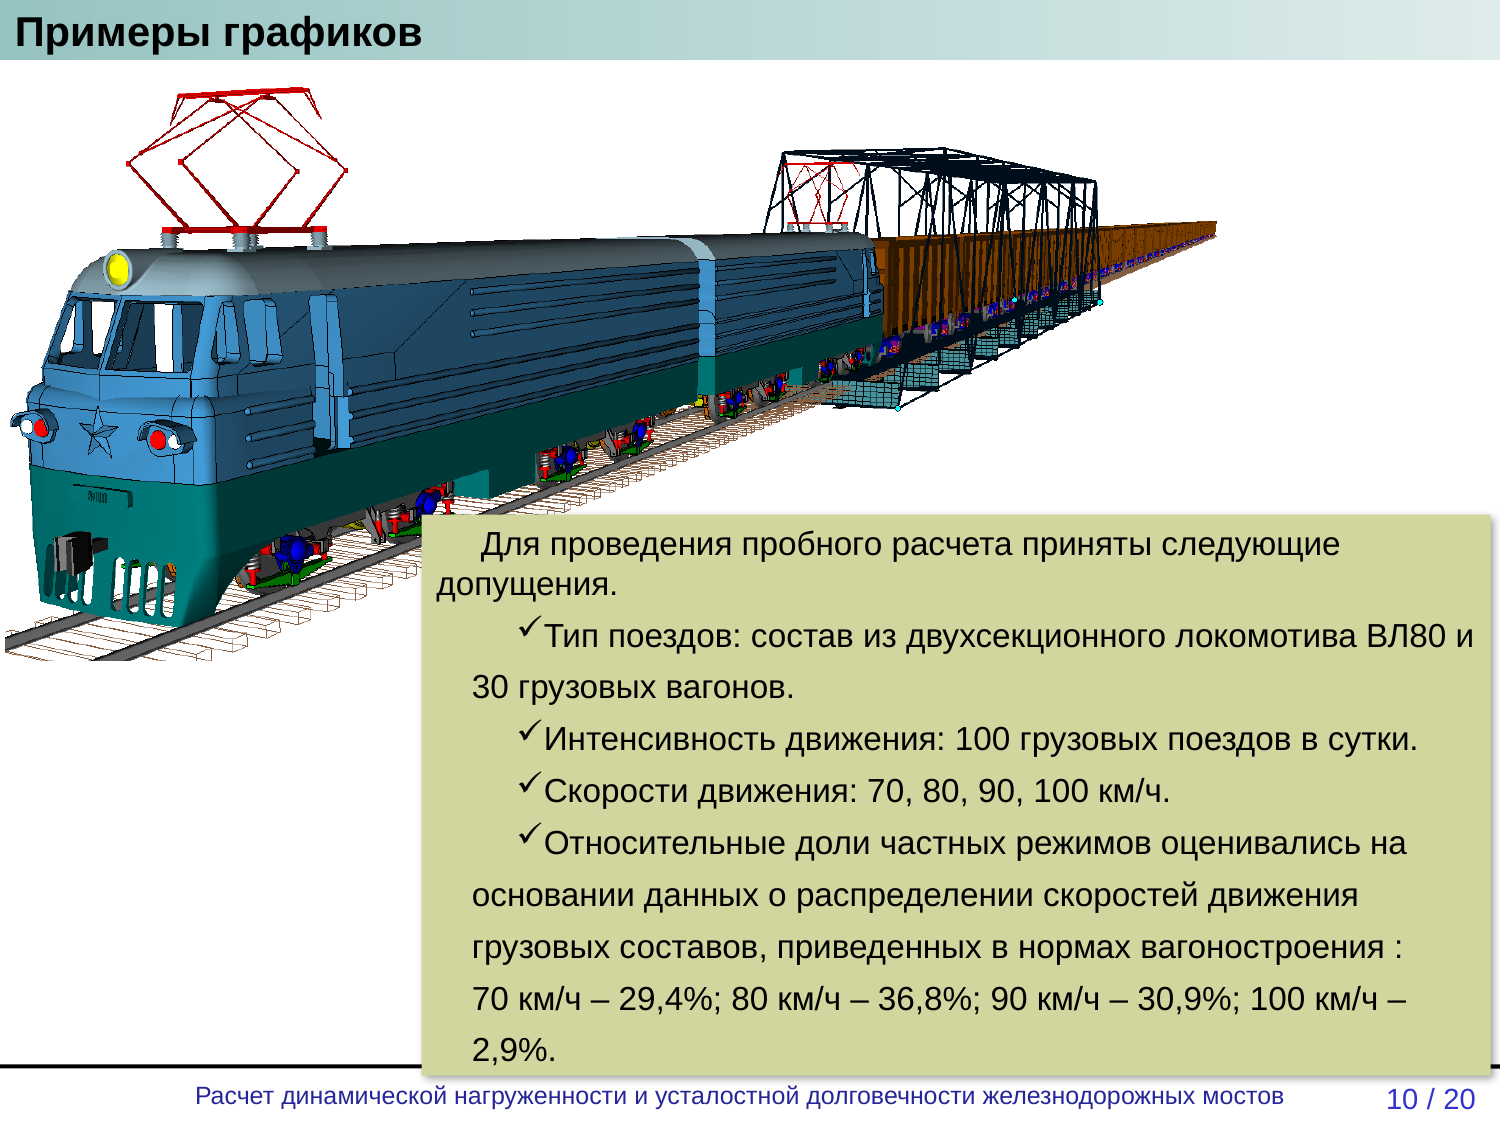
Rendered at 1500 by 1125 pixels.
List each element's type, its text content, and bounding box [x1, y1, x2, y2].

picture [4, 60, 1221, 662]
text_box Для проведения пробного расчета приняты следующие допущения. Тип поездов: состав из двухсекционного локомотива ВЛ80 и 30 грузовых вагонов. Интенсивность движения: 100 грузовых поездов в сутки. Скорости движения: 70, 80, 90, 100 км/ч. Относительные доли частных режимов оценивались на основании данных о распределении скоростей движения грузовых составов, приведенных в нормах вагоностроения : 70 км/ч – 29,4%; 80 км/ч – 36,8%; 90 км/ч – 30,9%; 100 км/ч – 2,9%. [421, 514, 1491, 1076]
text_box [0, 0, 1500, 75]
